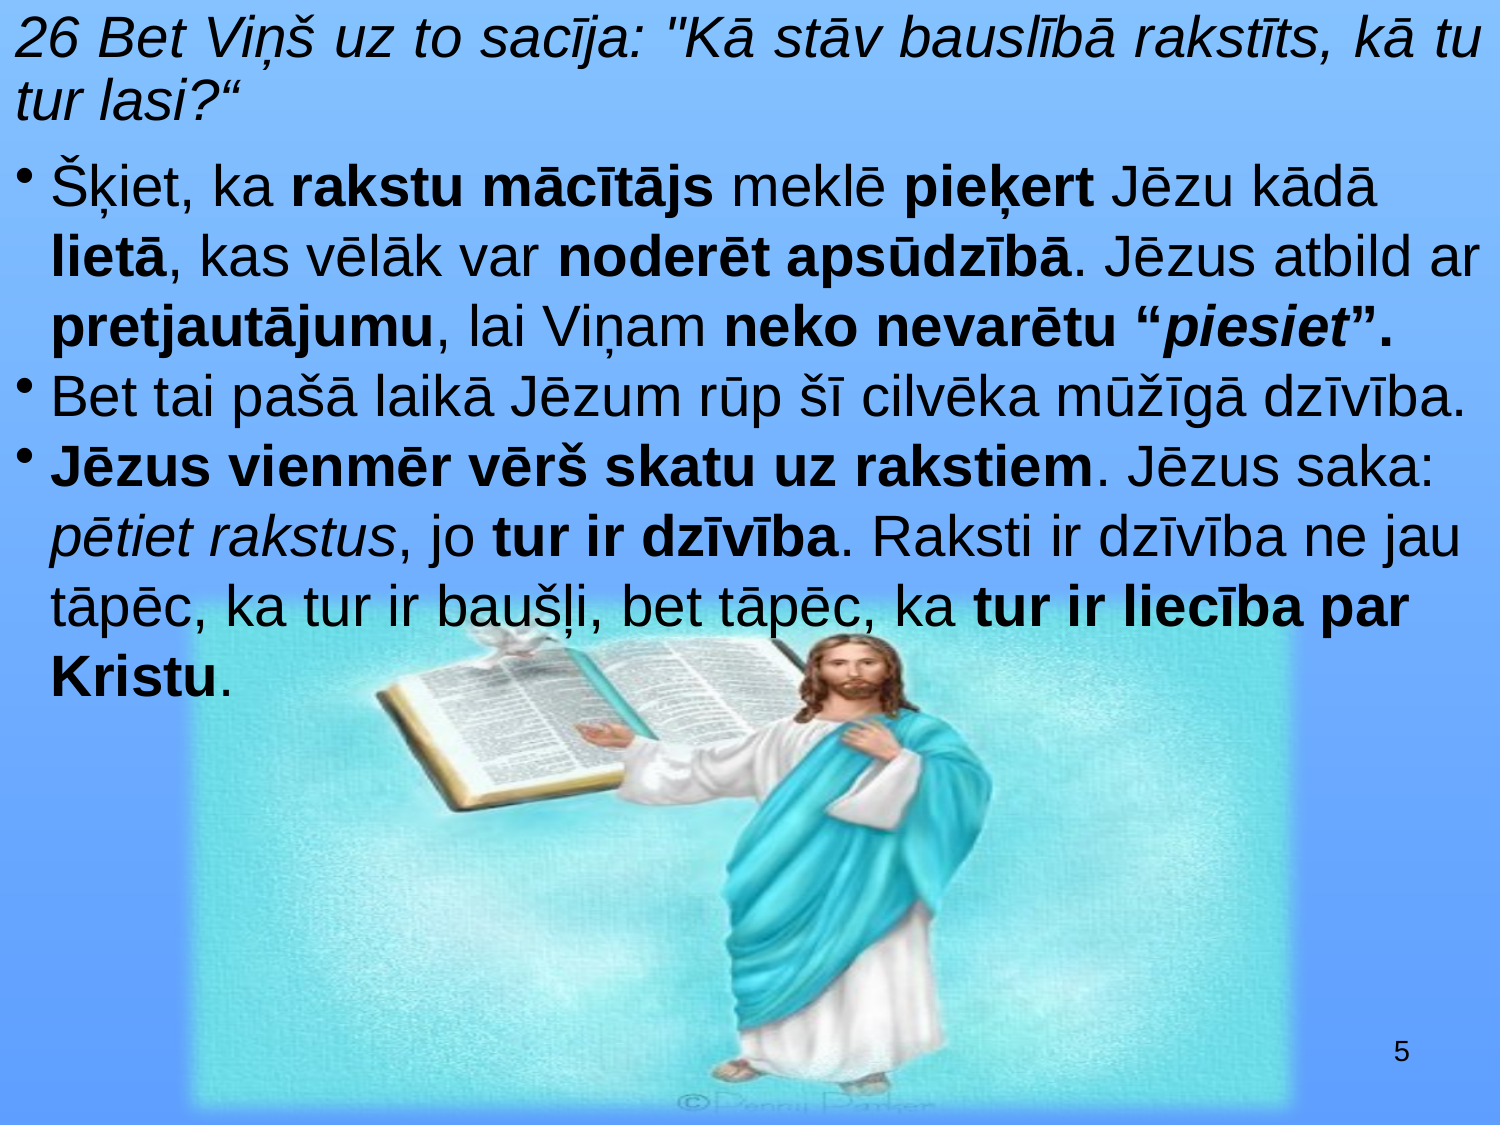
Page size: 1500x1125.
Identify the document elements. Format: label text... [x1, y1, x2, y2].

text_box Šķiet, ka rakstu mācītājs meklē pieķert Jēzu kādā lietā, kas vēlāk var noderēt apsūdzībā. Jēzus atbild ar pretjautājumu, lai Viņam neko nevarētu “piesiet”. Bet tai pašā laikā Jēzum rūp šī cilvēka mūžīgā dzīvība. Jēzus vienmēr vērš skatu uz rakstiem. Jēzus saka: pētiet rakstus, jo tur ir dzīvība. Raksti ir dzīvība ne jau tāpēc, ka tur ir baušļi, bet tāpēc, ka tur ir liecība par Kristu. [0, 140, 1500, 716]
picture [175, 585, 1307, 1125]
list 26 Bet Viņš uz to sacīja: "Kā stāv bauslībā rakstīts, kā tu tur lasi?“ [0, 0, 1500, 140]
slide_number 5 [1311, 1024, 1426, 1103]
